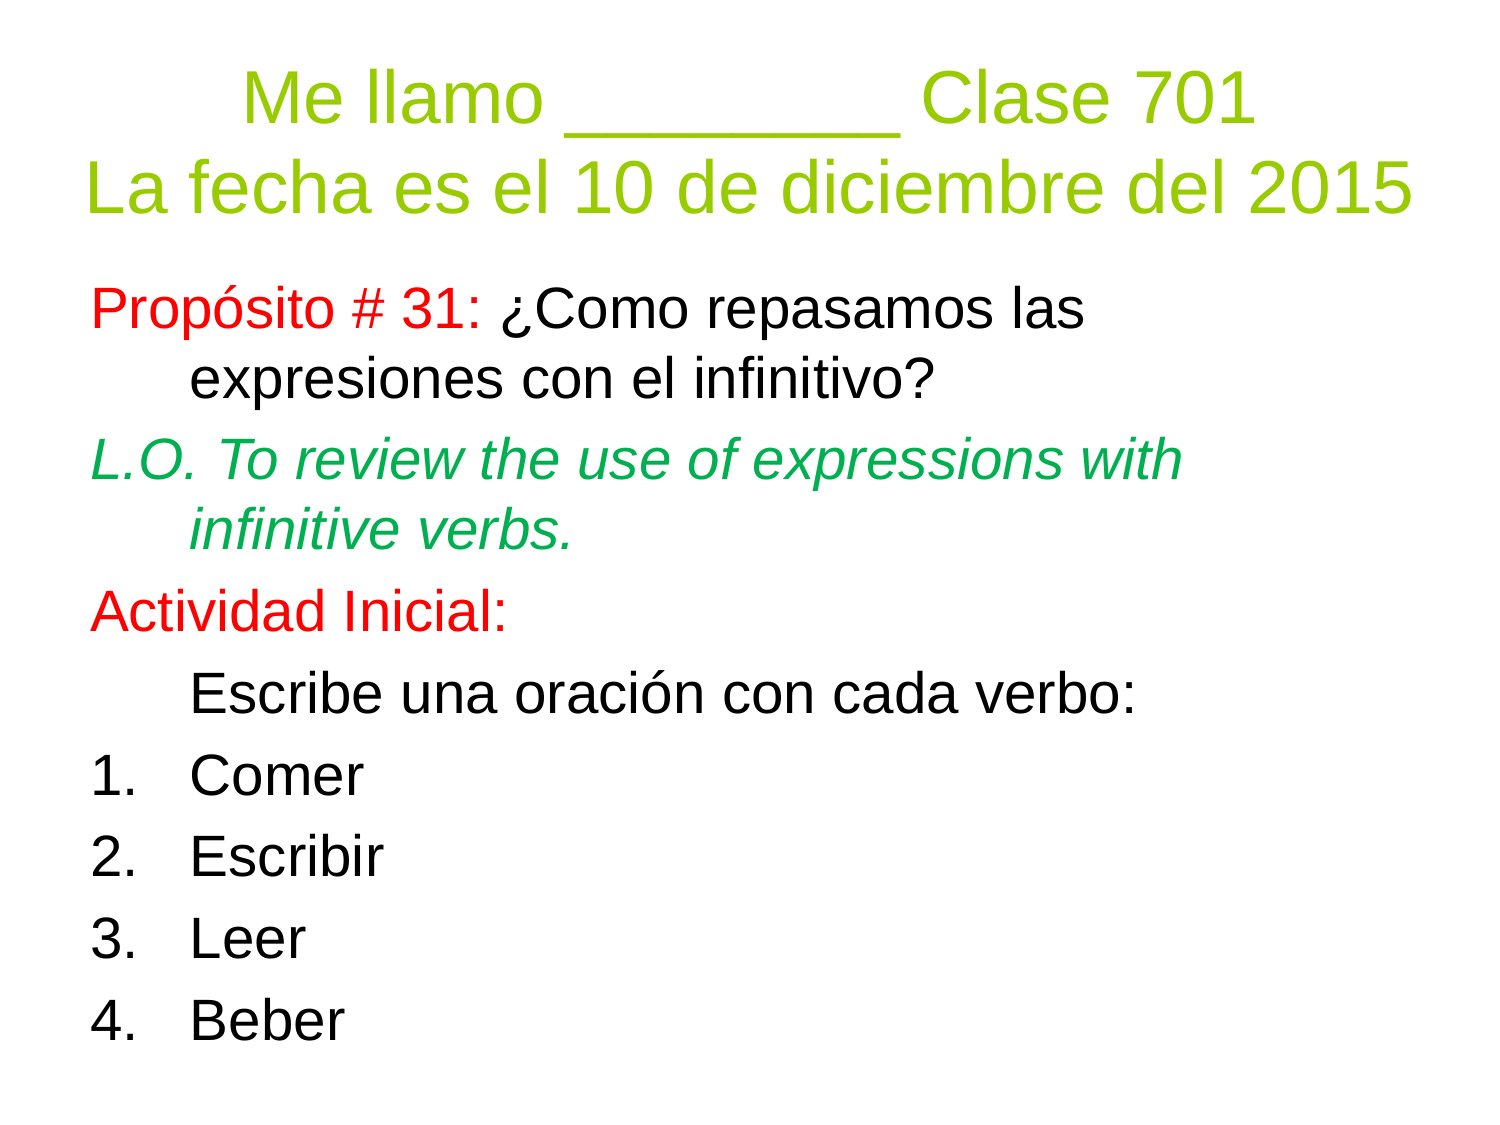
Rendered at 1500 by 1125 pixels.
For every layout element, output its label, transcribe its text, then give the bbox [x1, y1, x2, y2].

list Propósito # 31: ¿Como repasamos las expresiones con el infinitivo? L.O. To review the use of expressions with infinitive verbs. Actividad Inicial: Escribe una oración con cada verbo: Comer Escribir Leer Beber [75, 262, 1425, 1005]
title Me llamo ________ Clase 701 La fecha es el 10 de diciembre del 2015 [0, 45, 1500, 233]
